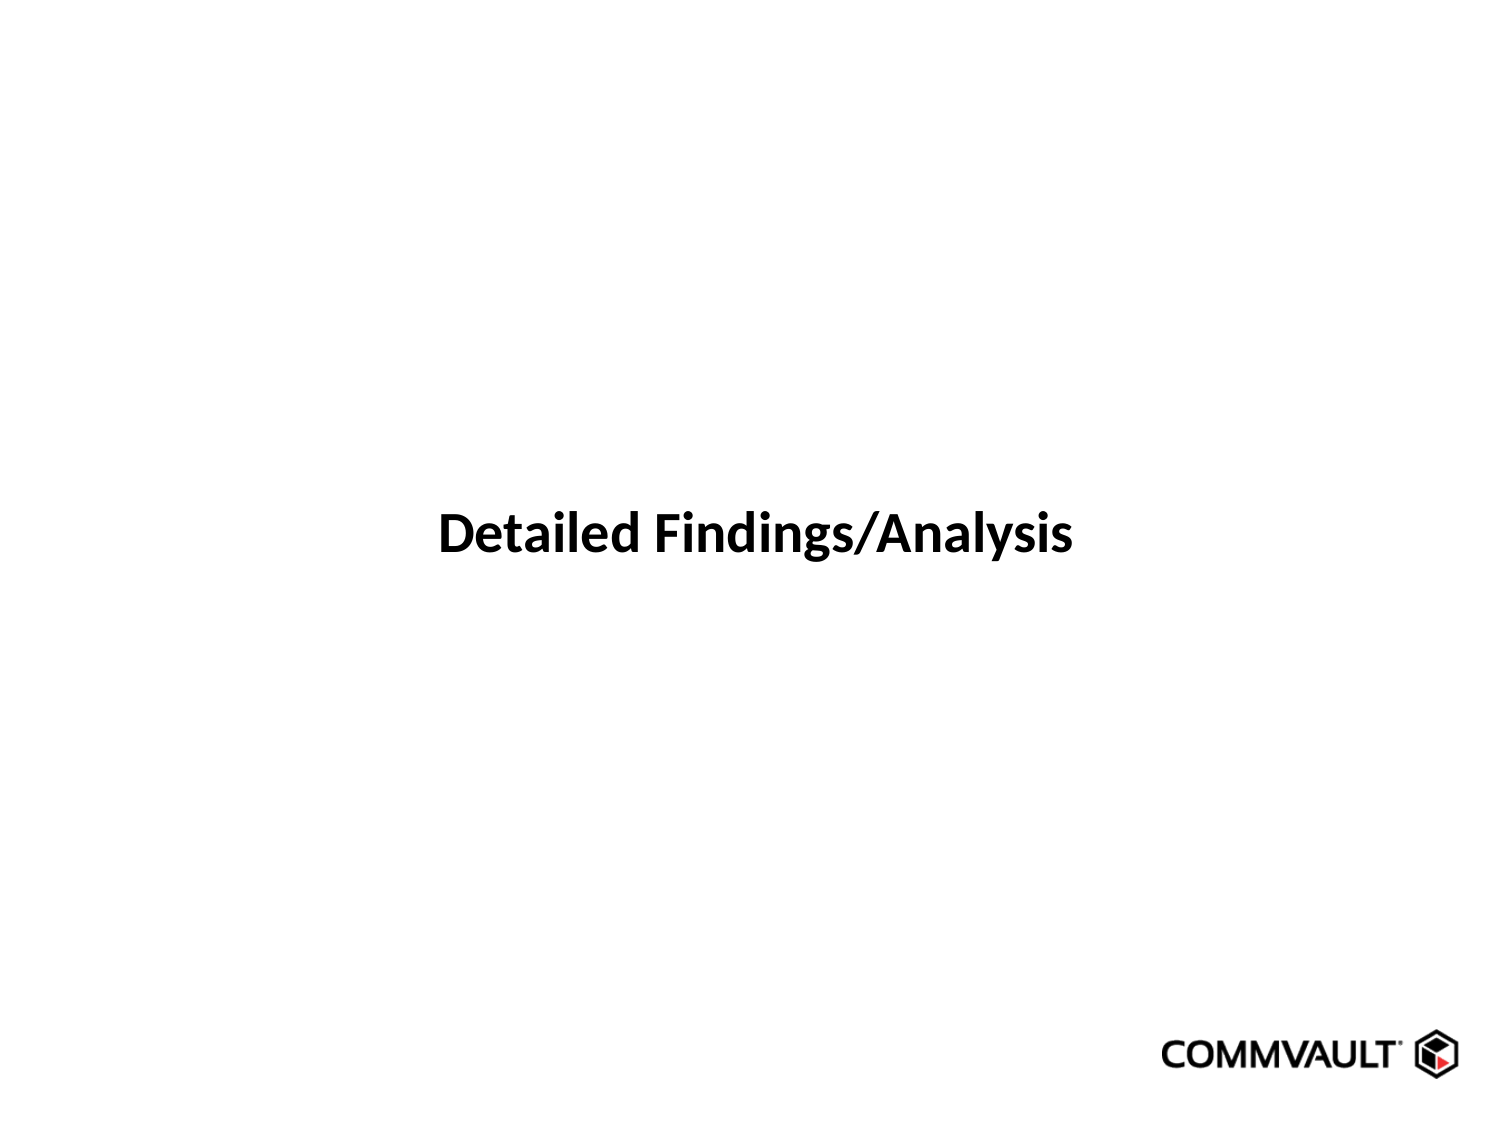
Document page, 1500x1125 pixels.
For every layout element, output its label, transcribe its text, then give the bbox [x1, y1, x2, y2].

list Detailed Findings/Analysis [364, 485, 1090, 624]
picture [1162, 1029, 1459, 1079]
